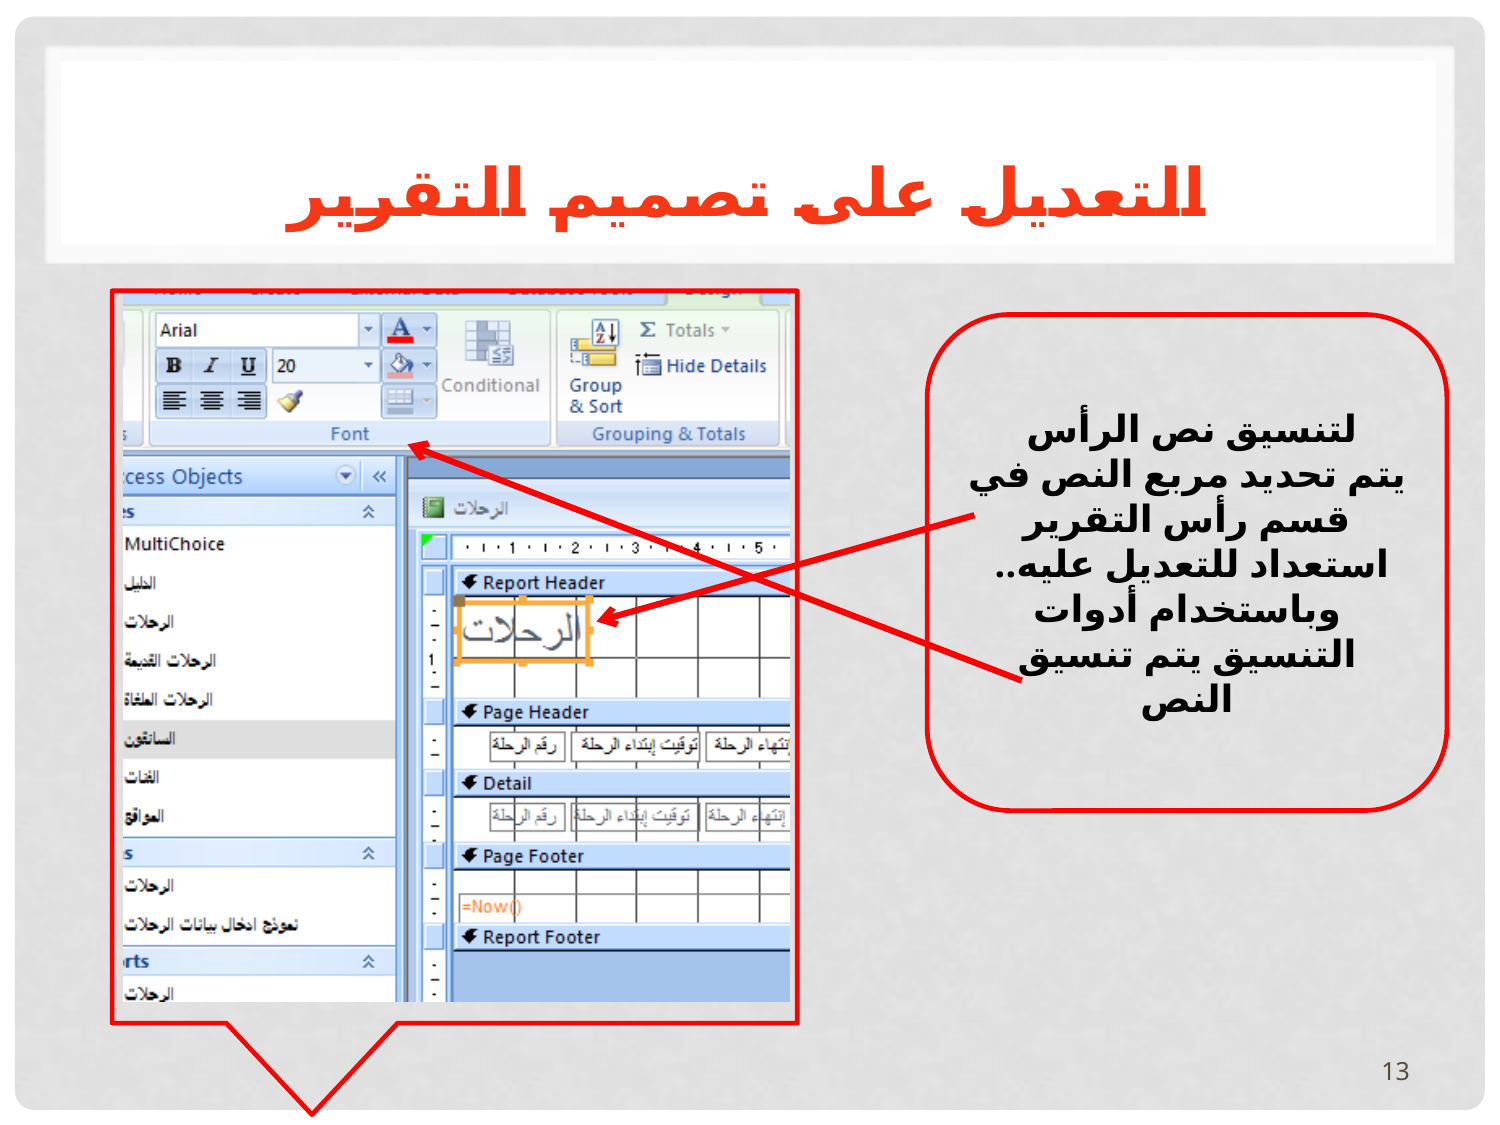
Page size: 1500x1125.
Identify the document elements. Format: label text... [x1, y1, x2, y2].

title التعديل على تصميم التقرير [69, 66, 1425, 238]
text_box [407, 444, 1022, 681]
text_box لتنسيق نص الرأس يتم تحديد مربع النص في قسم رأس التقرير استعداد للتعديل عليه.. وباستخدام أدوات التنسيق يتم تنسيق النص [925, 312, 1450, 813]
slide_number 13 [1074, 1042, 1425, 1103]
text_box [110, 288, 800, 1117]
picture [123, 290, 790, 1003]
